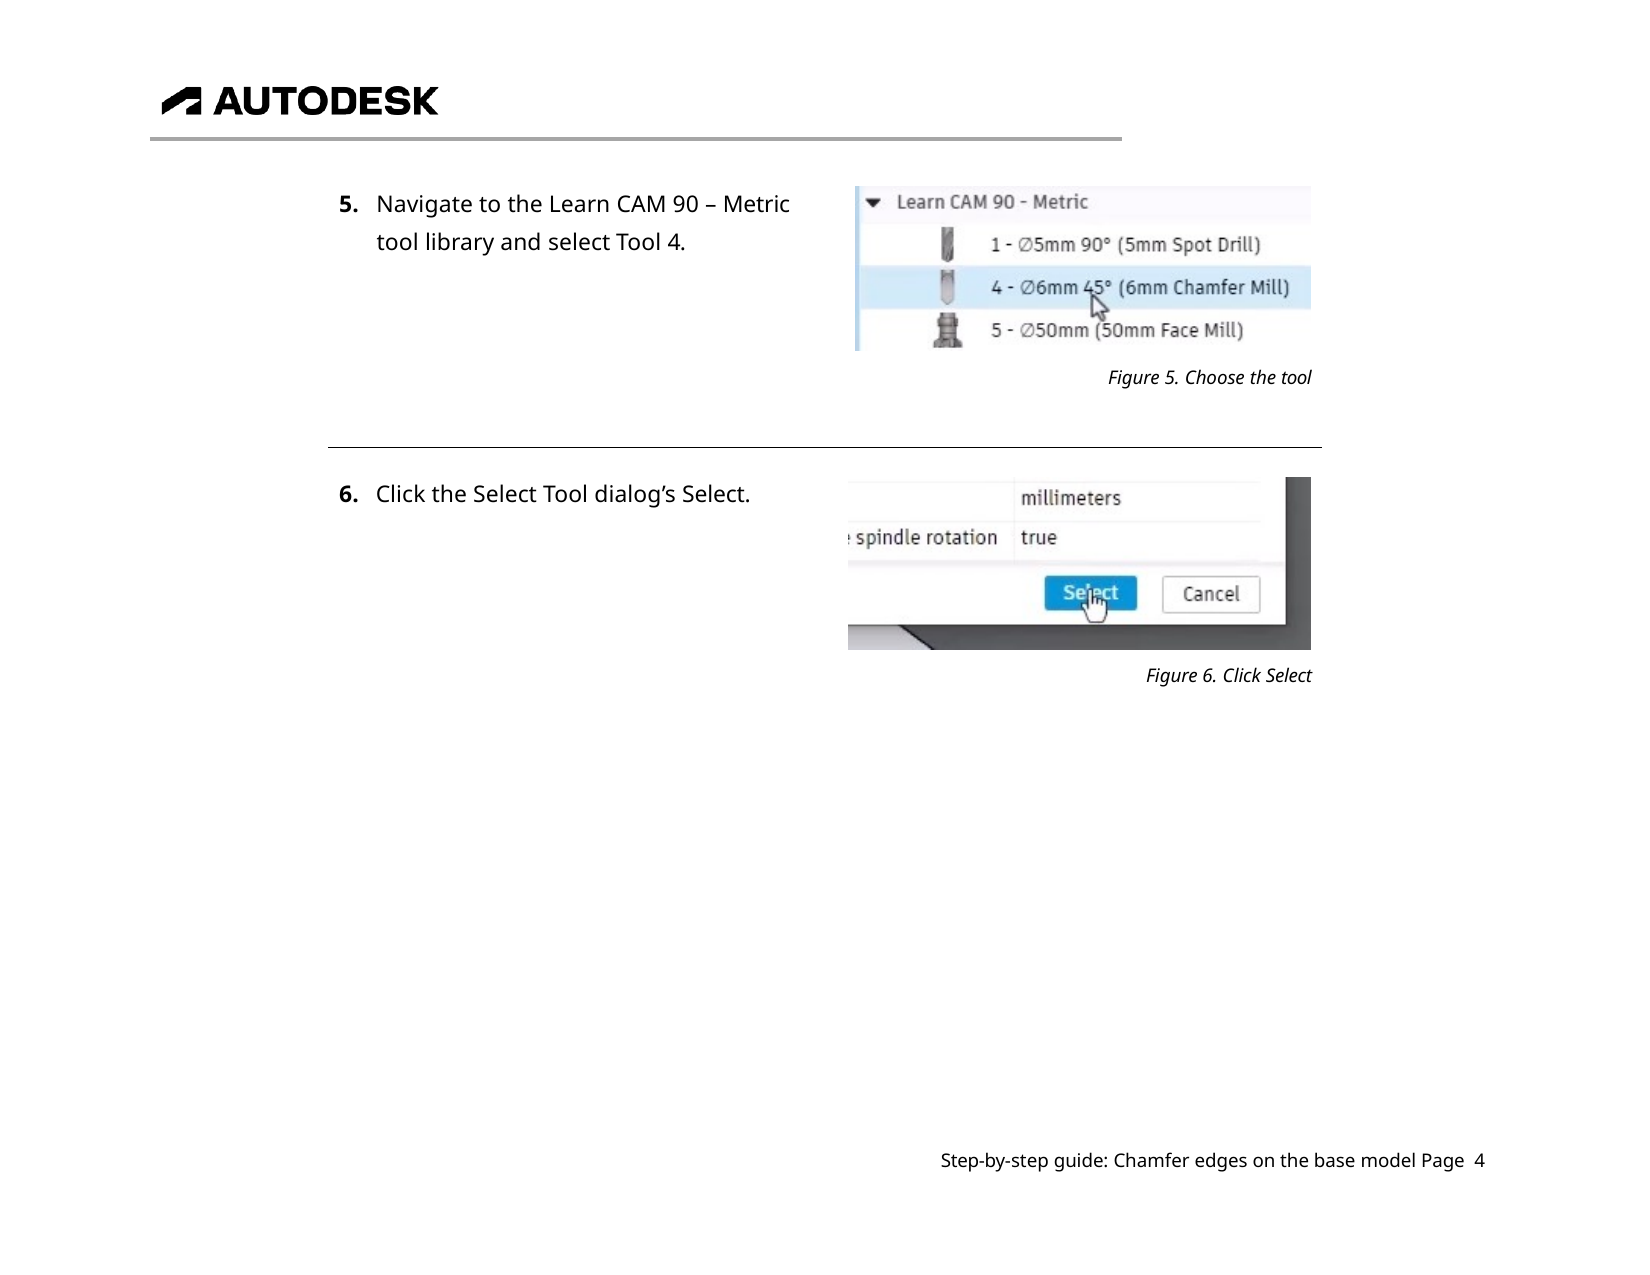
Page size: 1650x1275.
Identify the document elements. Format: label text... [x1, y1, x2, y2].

slide_number Step-by-step guide: Chamfer edges on the base model Page 10 [938, 1145, 1509, 1275]
picture [847, 477, 1311, 650]
table_header 5. Navigate to the Learn CAM 90 – Metric tool library and select Tool 4. [328, 187, 821, 447]
table_cell 6. Click the Select Tool dialog’s Select. [328, 448, 821, 695]
picture [854, 186, 1311, 351]
picture [161, 86, 439, 115]
table_cell Figure 6. Click Select [821, 448, 1322, 695]
table_header Figure 5. Choose the tool [821, 187, 1322, 447]
